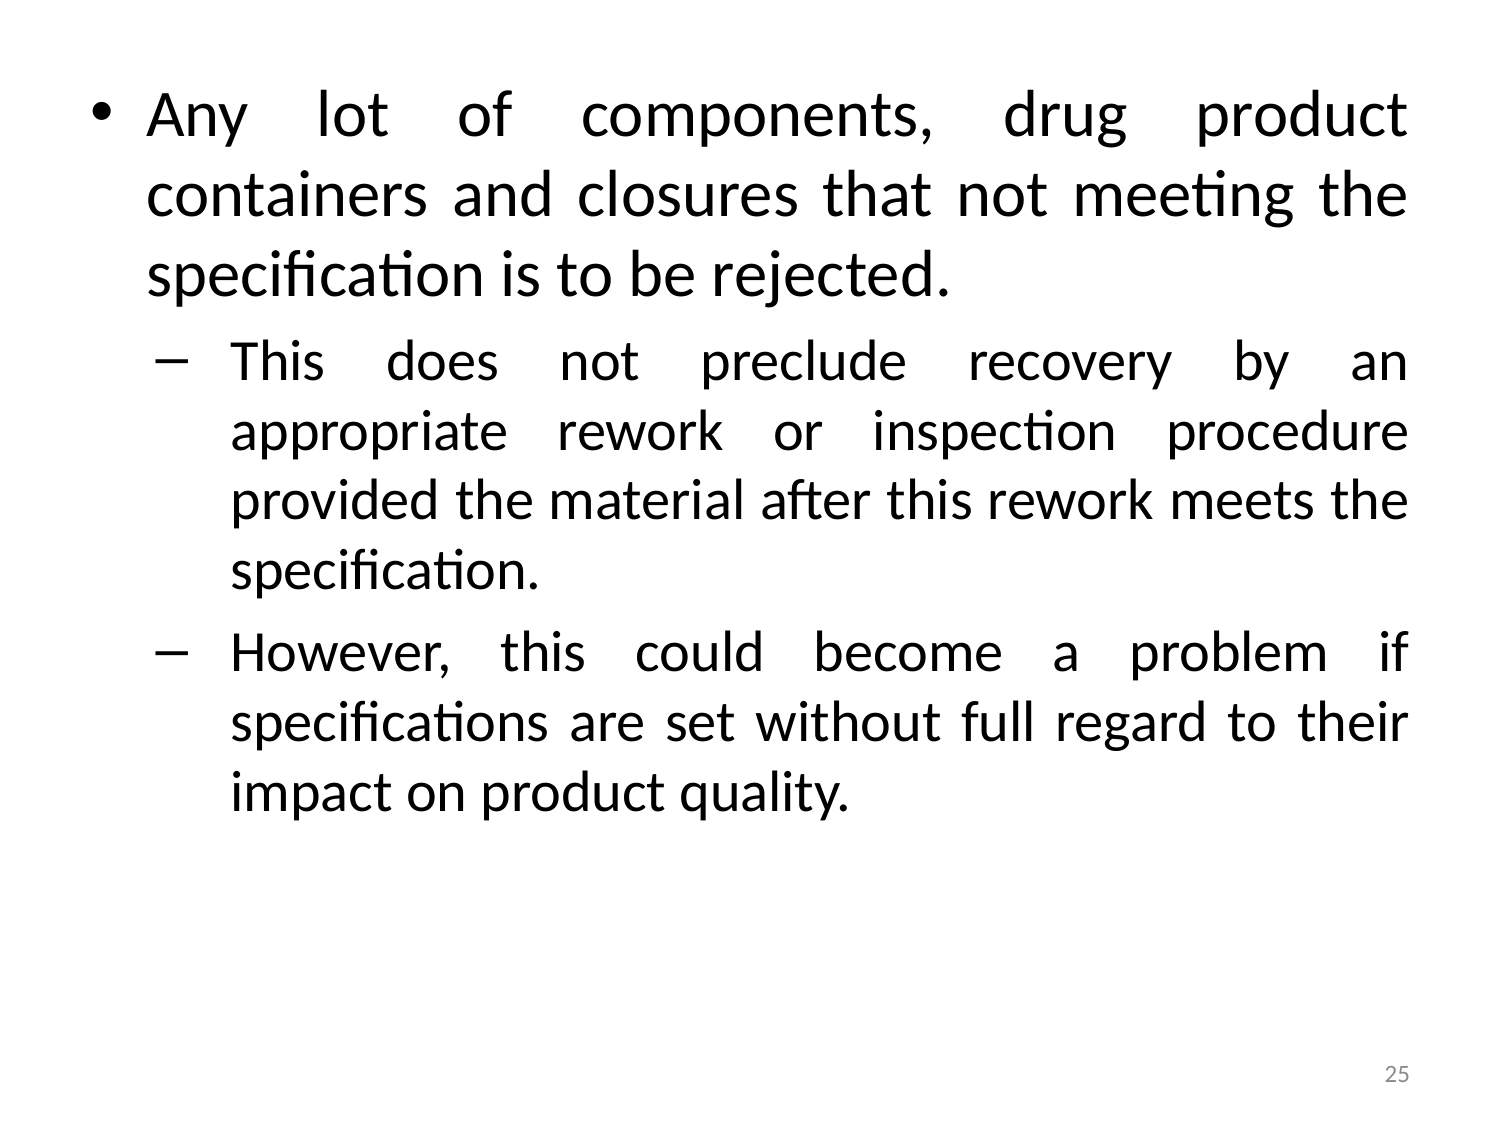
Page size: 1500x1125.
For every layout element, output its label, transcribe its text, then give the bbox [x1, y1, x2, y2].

slide_number 25 [1074, 1042, 1425, 1103]
list Any lot of components, drug product containers and closures that not meeting the specification is to be rejected. This does not preclude recovery by an appropriate rework or inspection procedure provided the material after this rework meets the specification. However, this could become a problem if specifications are set without full regard to their impact on product quality. [75, 62, 1425, 1005]
